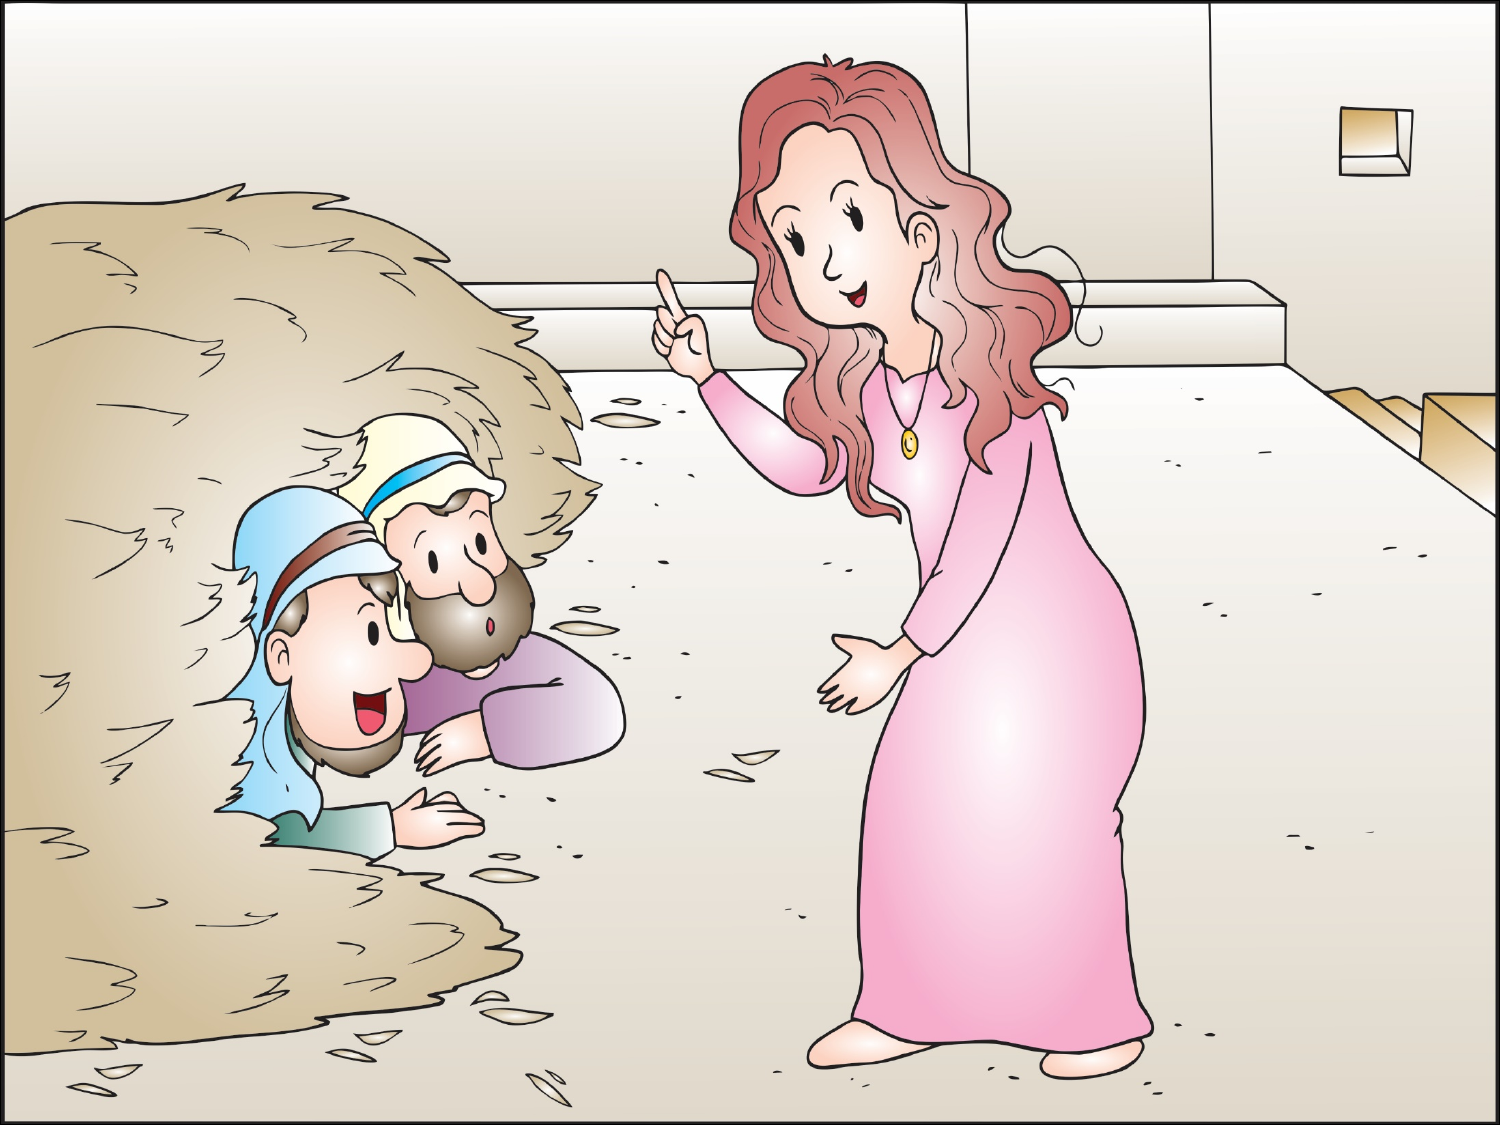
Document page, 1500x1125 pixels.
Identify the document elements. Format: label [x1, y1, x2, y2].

list [0, 0, 1500, 1125]
